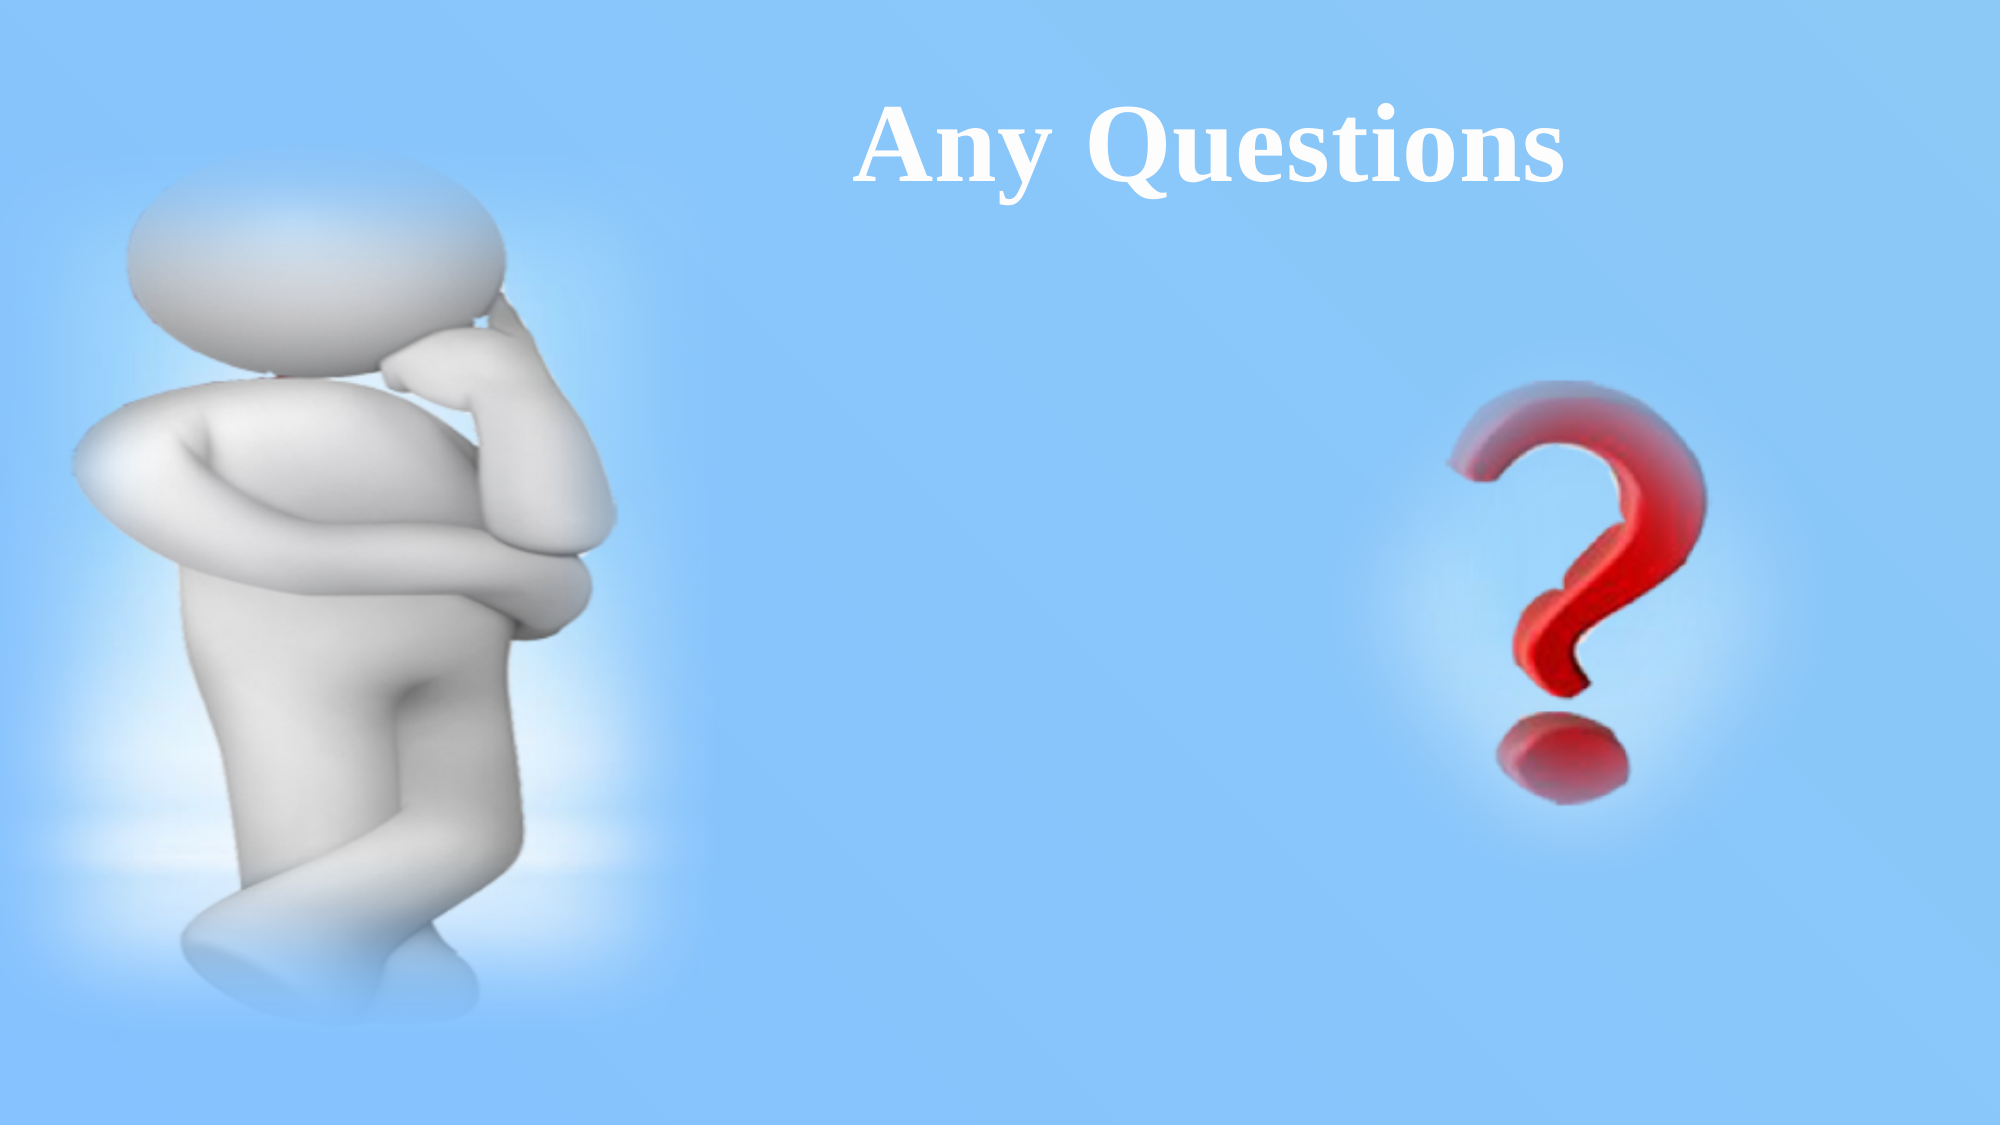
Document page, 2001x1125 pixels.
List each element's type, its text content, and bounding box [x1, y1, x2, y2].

text_box Any Questions [837, 62, 1584, 212]
picture [1285, 270, 1868, 934]
picture [0, 123, 735, 1044]
